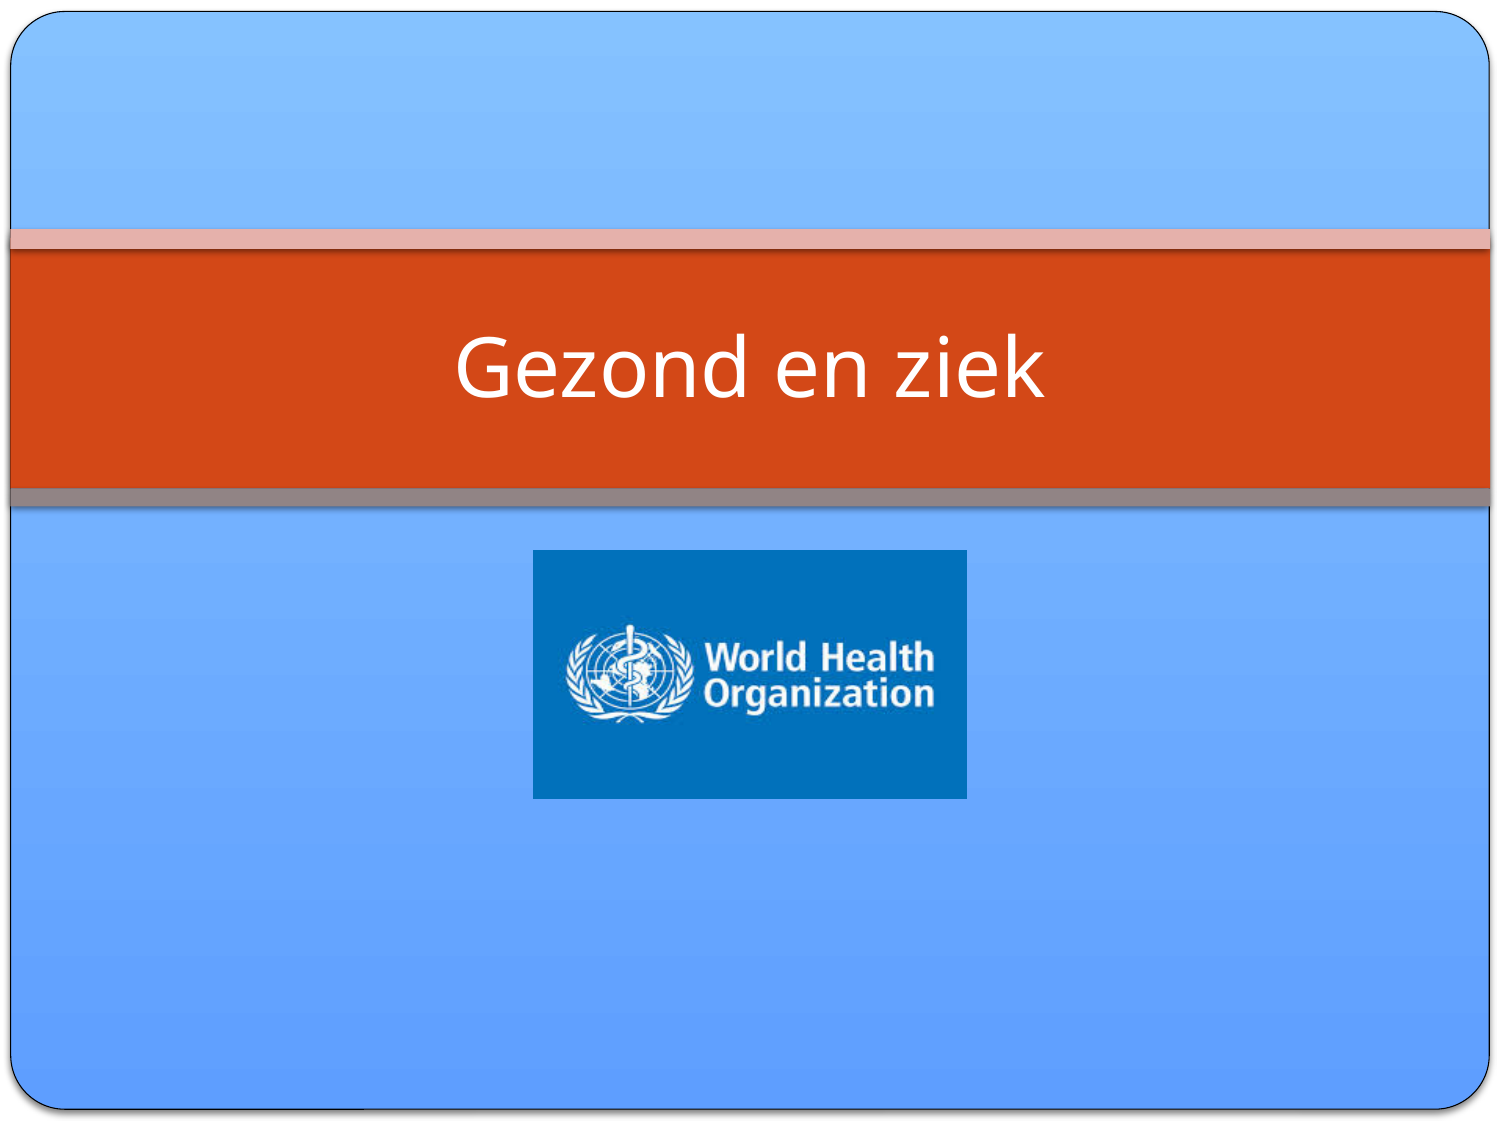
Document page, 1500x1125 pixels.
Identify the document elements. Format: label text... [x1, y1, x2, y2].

title Gezond en ziek [75, 247, 1425, 489]
subtitle [212, 525, 1263, 823]
picture [533, 550, 967, 799]
